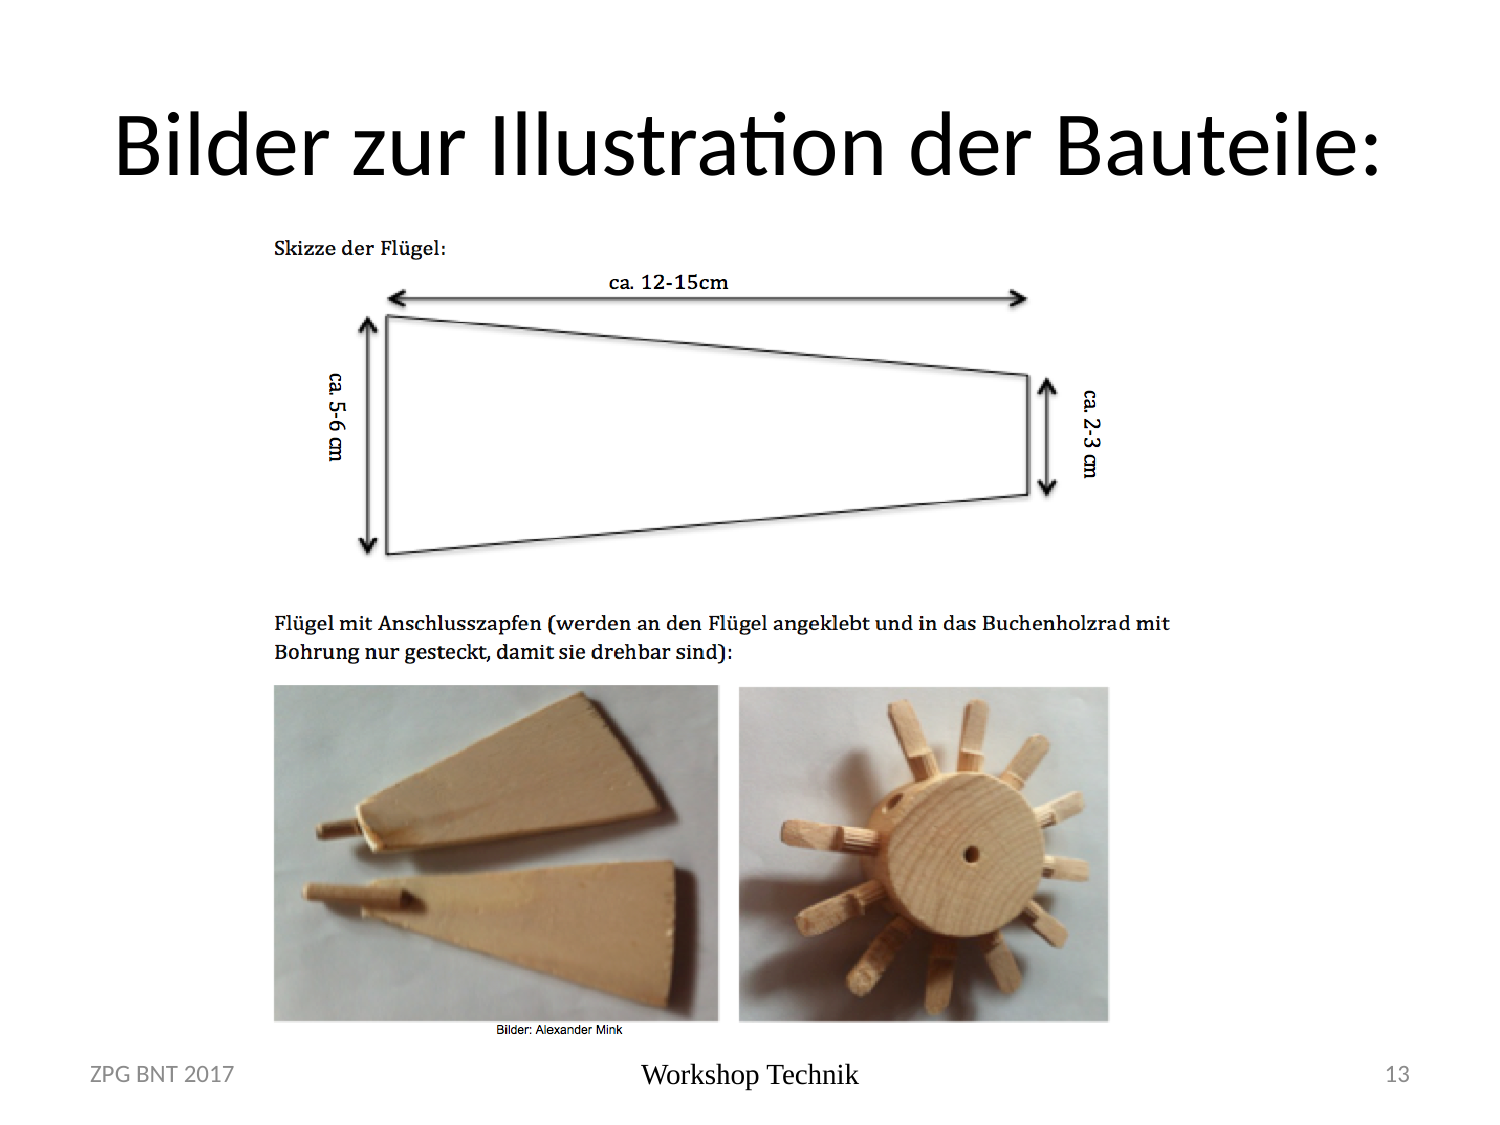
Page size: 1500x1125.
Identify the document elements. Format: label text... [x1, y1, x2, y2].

footer Workshop Technik [512, 1052, 988, 1103]
picture [266, 232, 1184, 1043]
title Bilder zur Illustration der Bauteile: [75, 45, 1425, 233]
slide_number 13 [1074, 1042, 1425, 1103]
slide_number ZPG BNT 2017 [75, 1042, 425, 1103]
